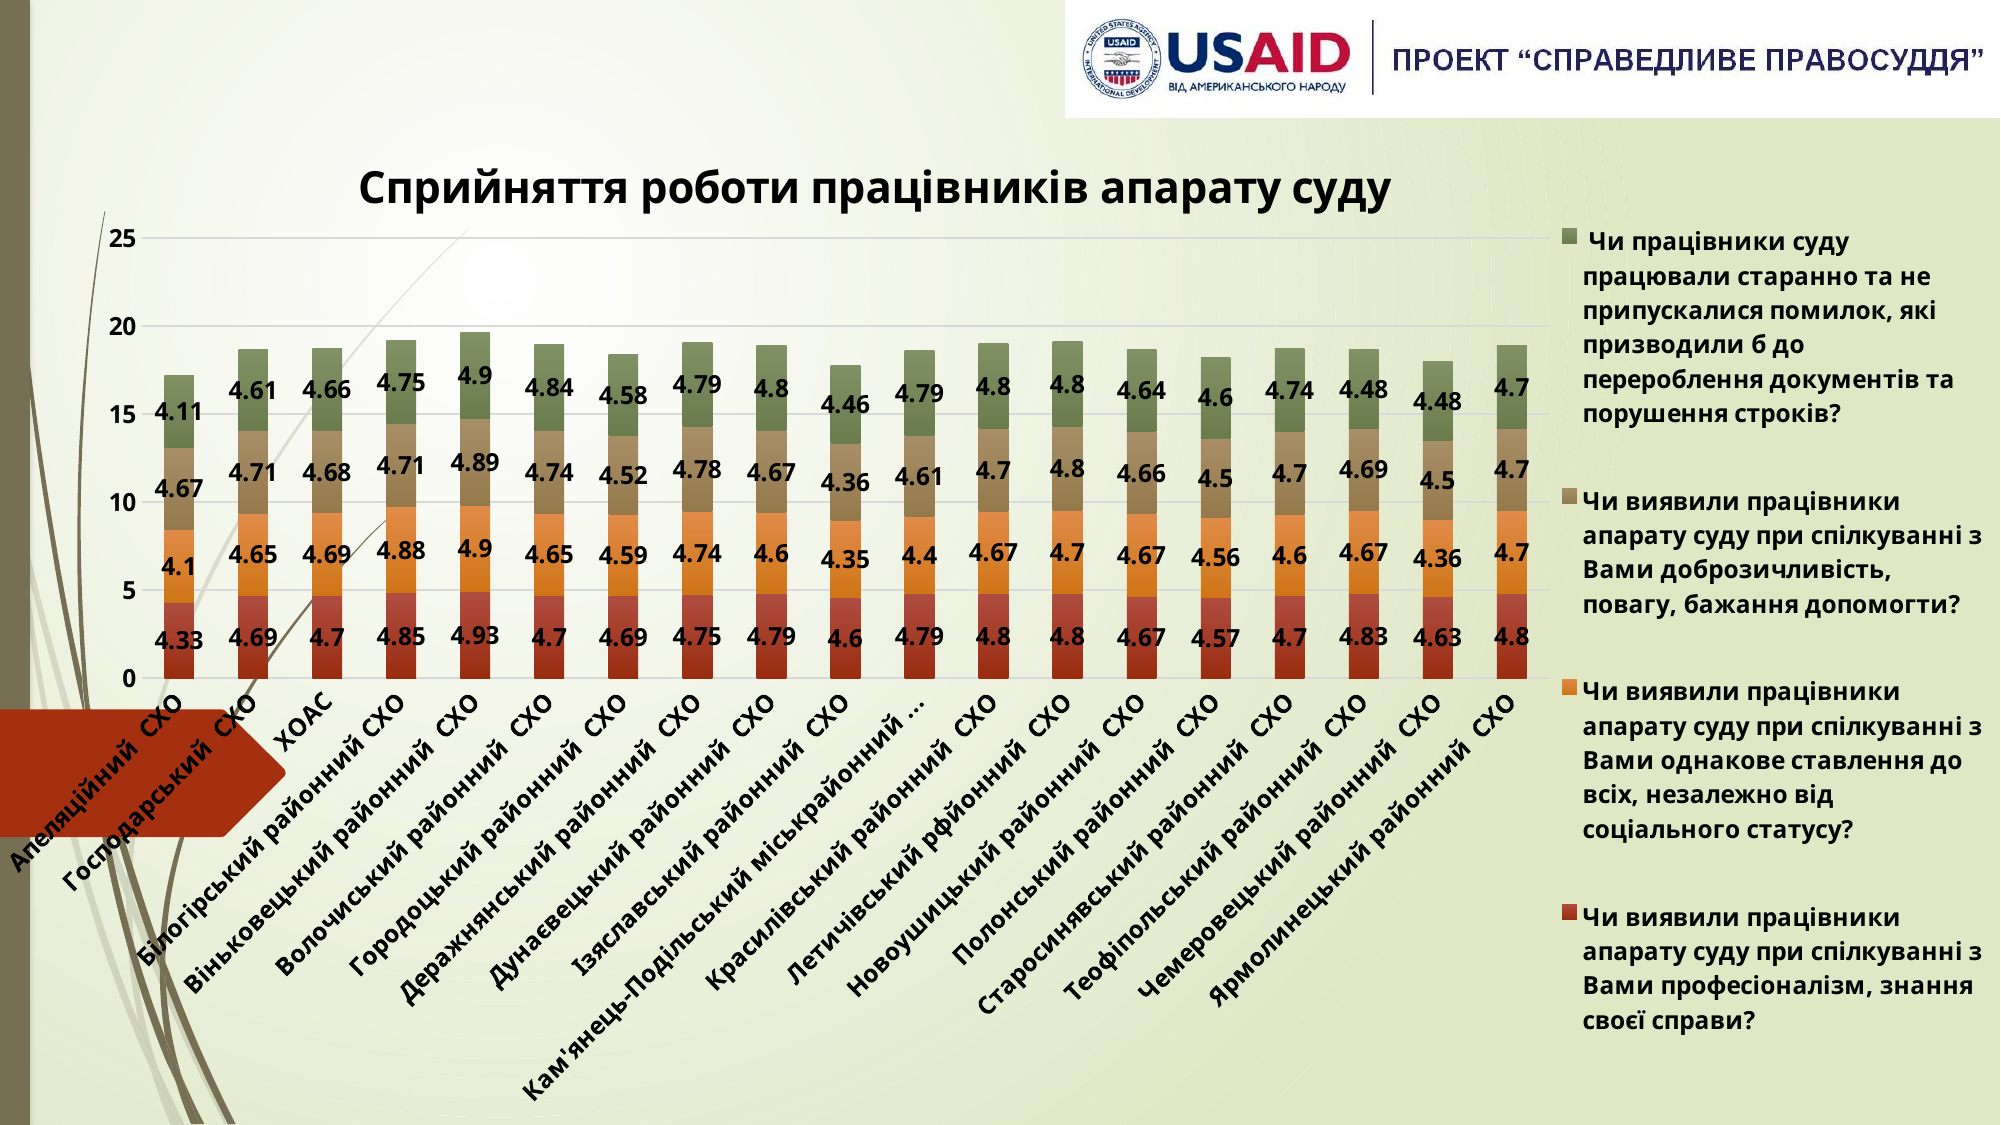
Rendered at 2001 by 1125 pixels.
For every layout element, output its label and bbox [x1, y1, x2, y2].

chart [0, 116, 2000, 1125]
picture [1065, 0, 2000, 116]
